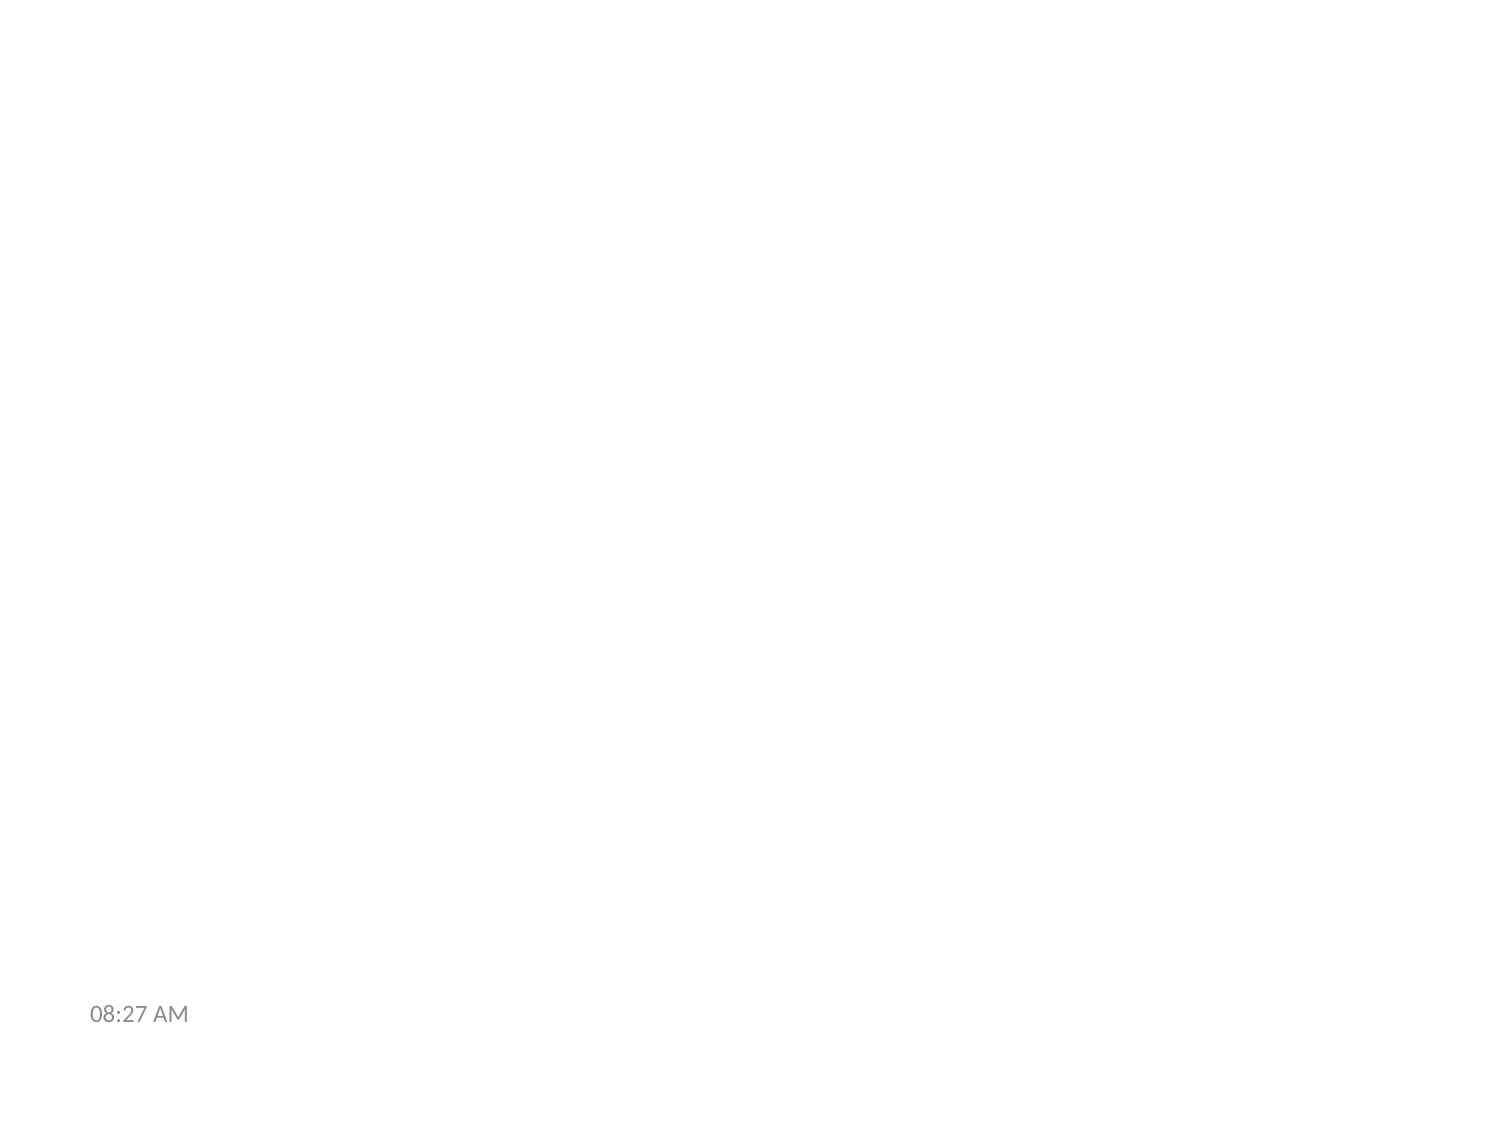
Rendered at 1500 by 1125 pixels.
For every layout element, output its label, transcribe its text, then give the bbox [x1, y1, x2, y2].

text_box 3:35 PM [75, 982, 425, 1043]
